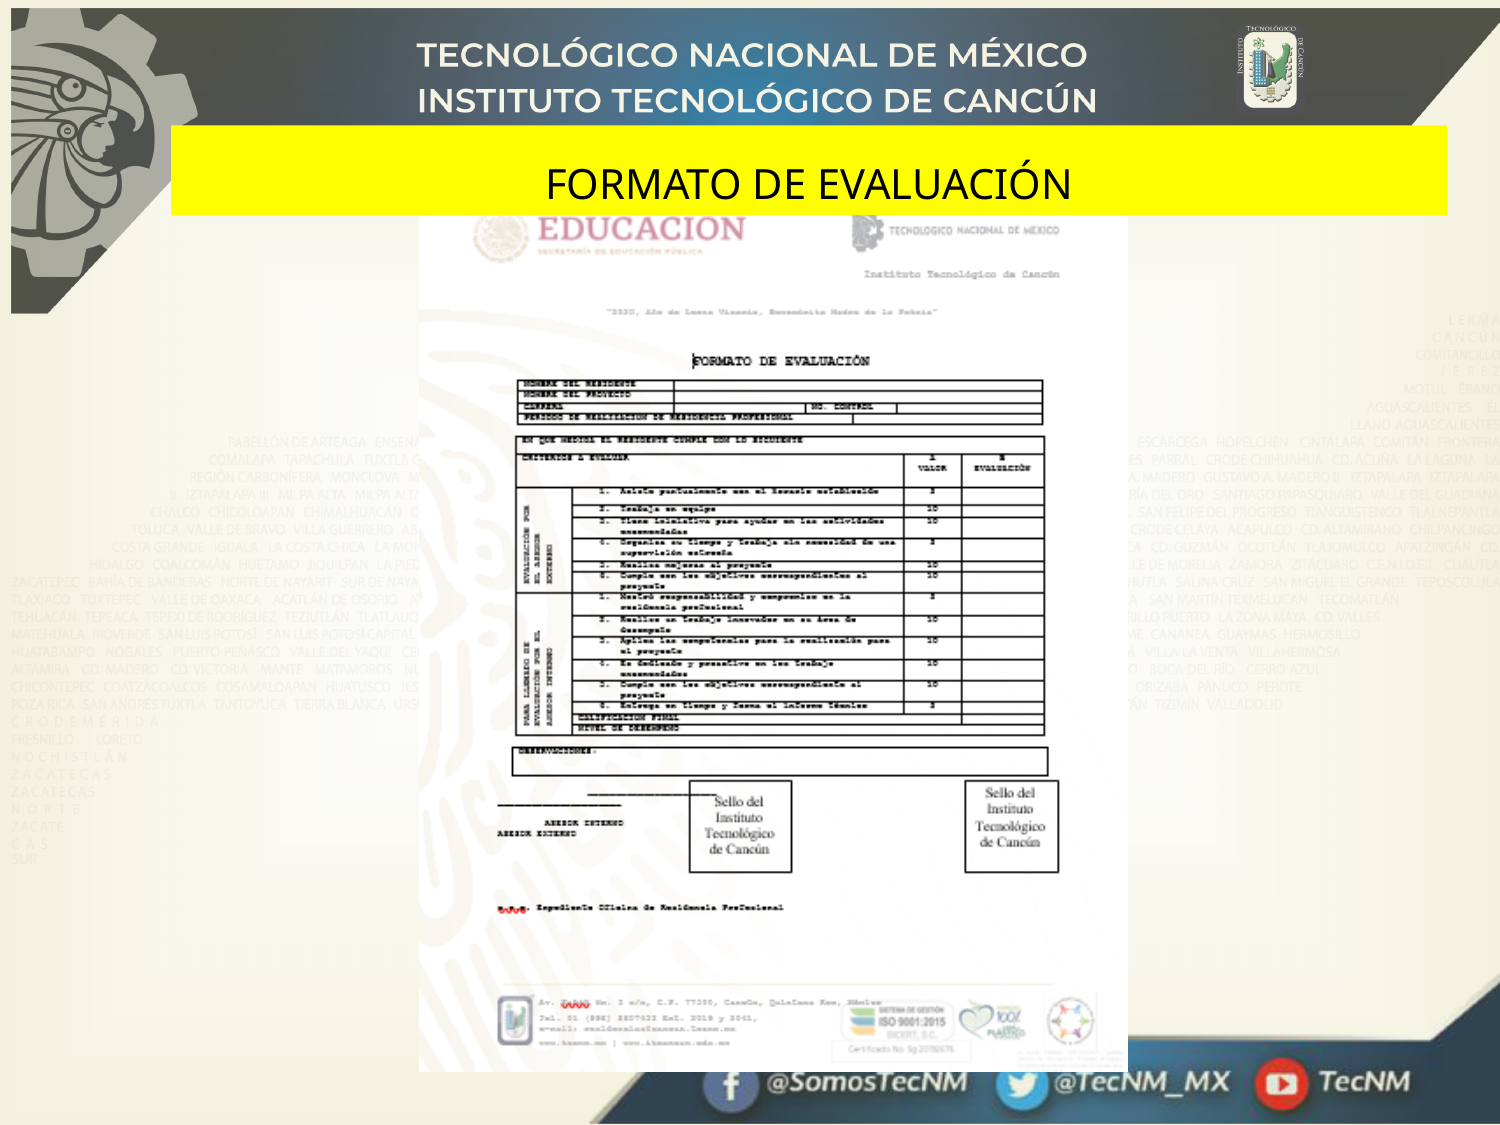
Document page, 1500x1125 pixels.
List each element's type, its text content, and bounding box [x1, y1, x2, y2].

text_box FORMATO DE EVALUACIÓN [403, 403, 410, 722]
text_box FORMATO DE EVALUACIÓN [171, 125, 1447, 216]
picture [418, 148, 1129, 1073]
